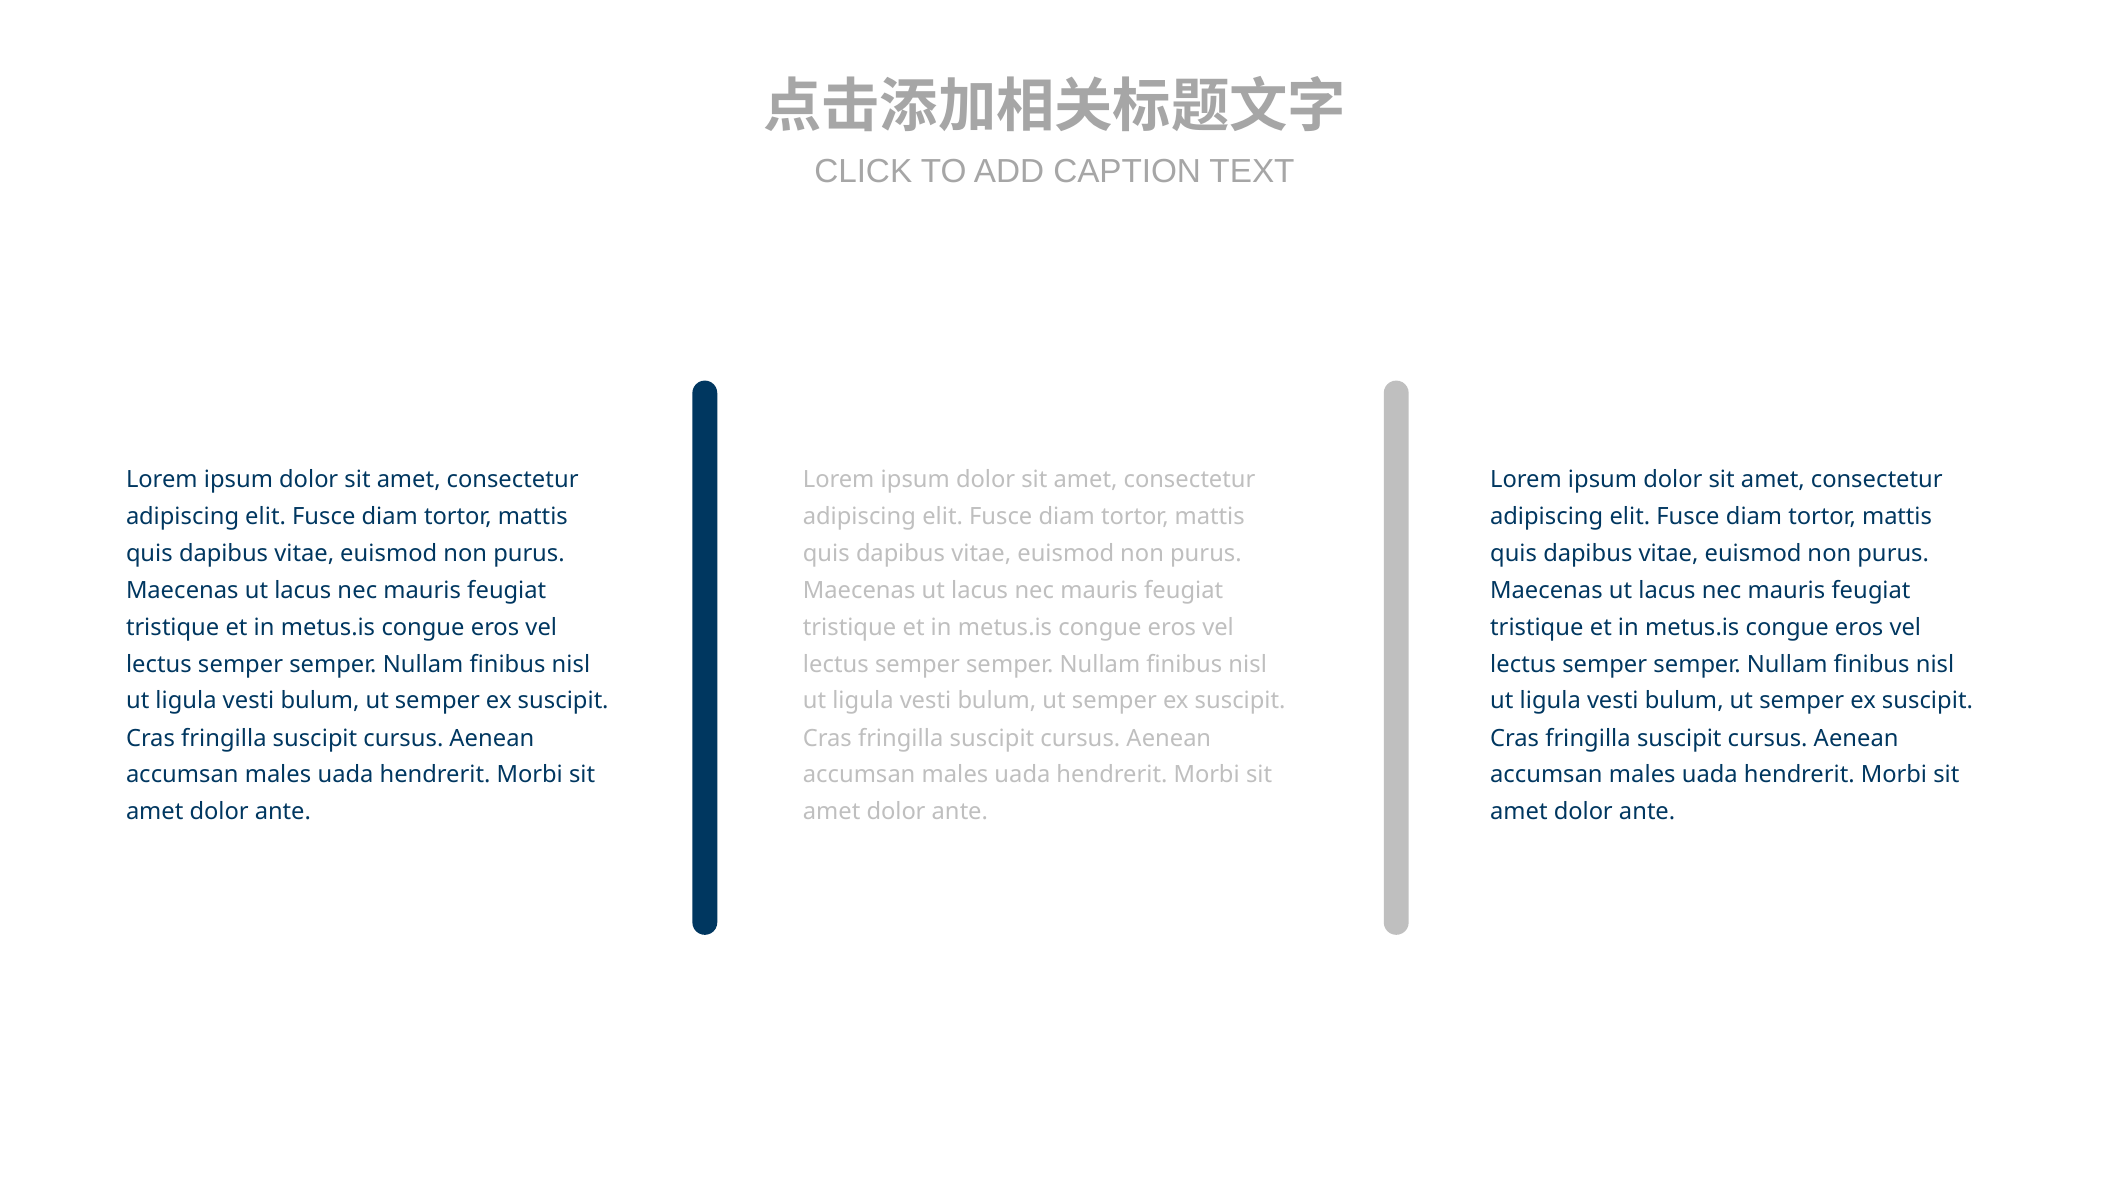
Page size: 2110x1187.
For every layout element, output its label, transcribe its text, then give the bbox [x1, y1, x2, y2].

text_box 点击添加相关标题文字 [756, 68, 1354, 139]
text_box CLICK TO ADD CAPTION TEXT [809, 149, 1300, 190]
text_box [691, 380, 718, 936]
text_box Lorem ipsum dolor sit amet, consectetur adipiscing elit. Fusce diam tortor, mattis quis dapibus vitae, euismod non purus. Maecenas ut lacus nec mauris feugiat tristique et in metus.is congue eros vel lectus semper semper. Nullam finibus nisl ut ligula vesti bulum, ut semper ex suscipit. Cras fringilla suscipit cursus. Aenean accumsan males uada hendrerit. Morbi sit amet dolor ante. [1490, 454, 1979, 861]
text_box [1383, 380, 1410, 936]
text_box Lorem ipsum dolor sit amet, consectetur adipiscing elit. Fusce diam tortor, mattis quis dapibus vitae, euismod non purus. Maecenas ut lacus nec mauris feugiat tristique et in metus.is congue eros vel lectus semper semper. Nullam finibus nisl ut ligula vesti bulum, ut semper ex suscipit. Cras fringilla suscipit cursus. Aenean accumsan males uada hendrerit. Morbi sit amet dolor ante. [802, 454, 1291, 861]
text_box Lorem ipsum dolor sit amet, consectetur adipiscing elit. Fusce diam tortor, mattis quis dapibus vitae, euismod non purus. Maecenas ut lacus nec mauris feugiat tristique et in metus.is congue eros vel lectus semper semper. Nullam finibus nisl ut ligula vesti bulum, ut semper ex suscipit. Cras fringilla suscipit cursus. Aenean accumsan males uada hendrerit. Morbi sit amet dolor ante. [126, 454, 614, 861]
